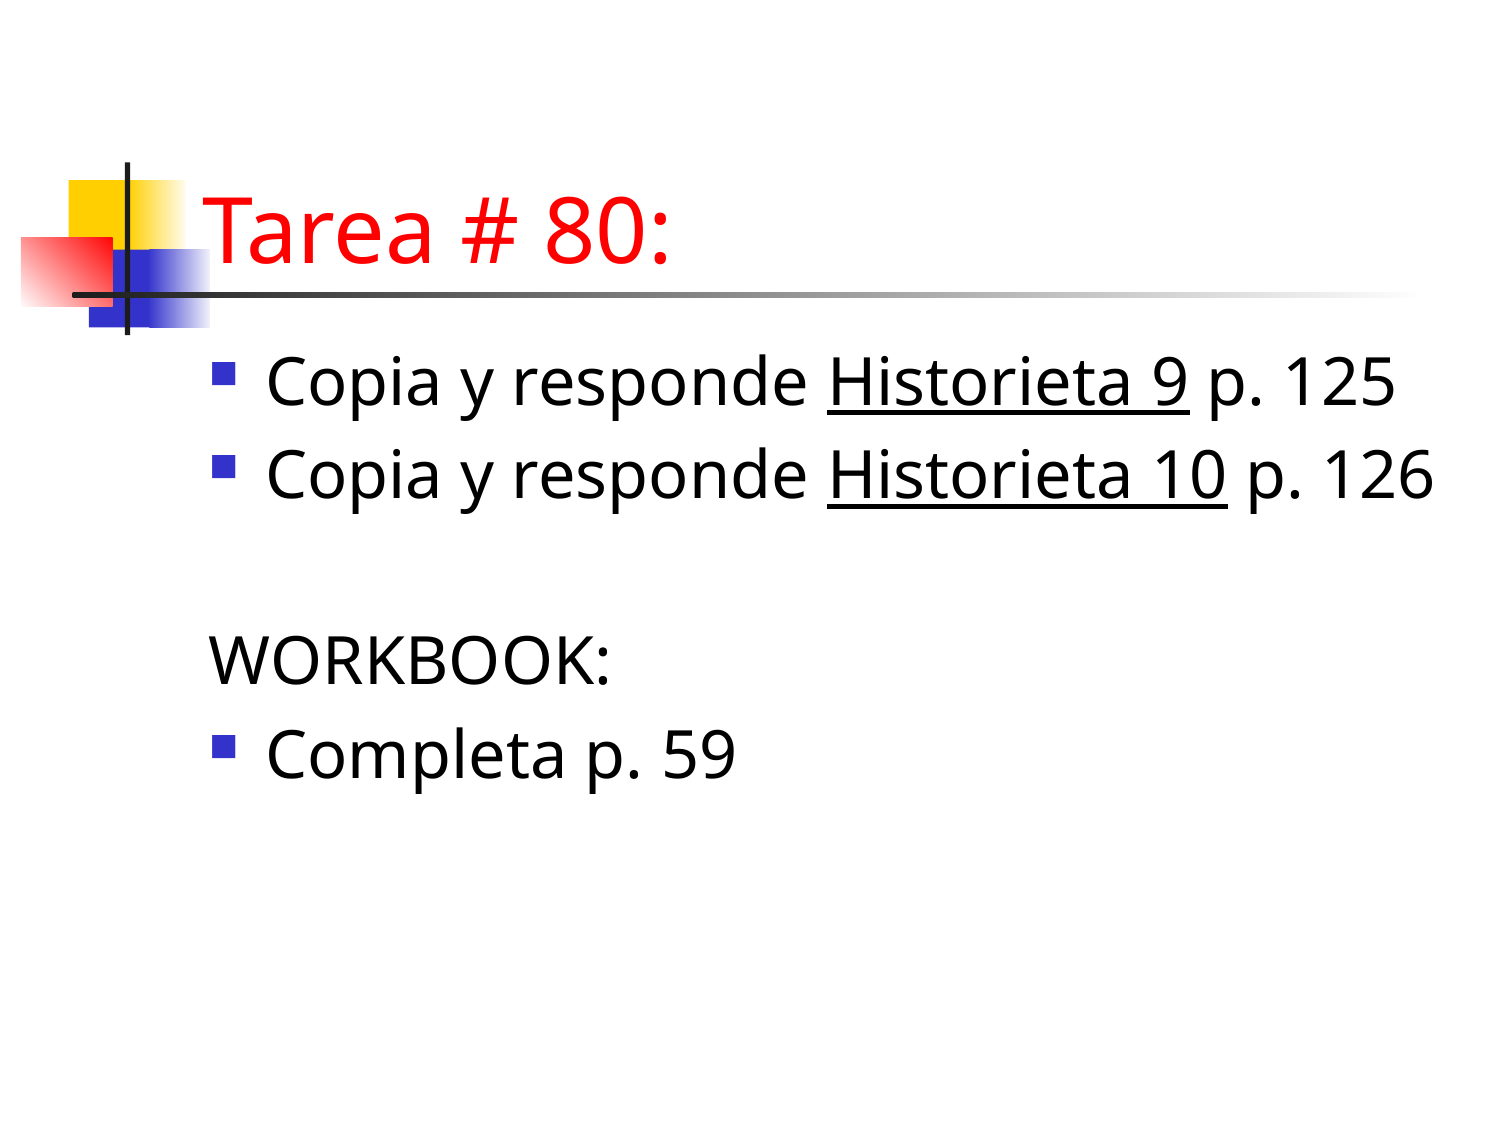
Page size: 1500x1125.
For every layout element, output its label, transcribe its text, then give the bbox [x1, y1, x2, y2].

text_box Tarea # 80: [187, 50, 1466, 290]
list Copia y responde Historieta 9 p. 125 Copia y responde Historieta 10 p. 126 WORKBOOK: Completa p. 59 [193, 331, 1469, 1006]
